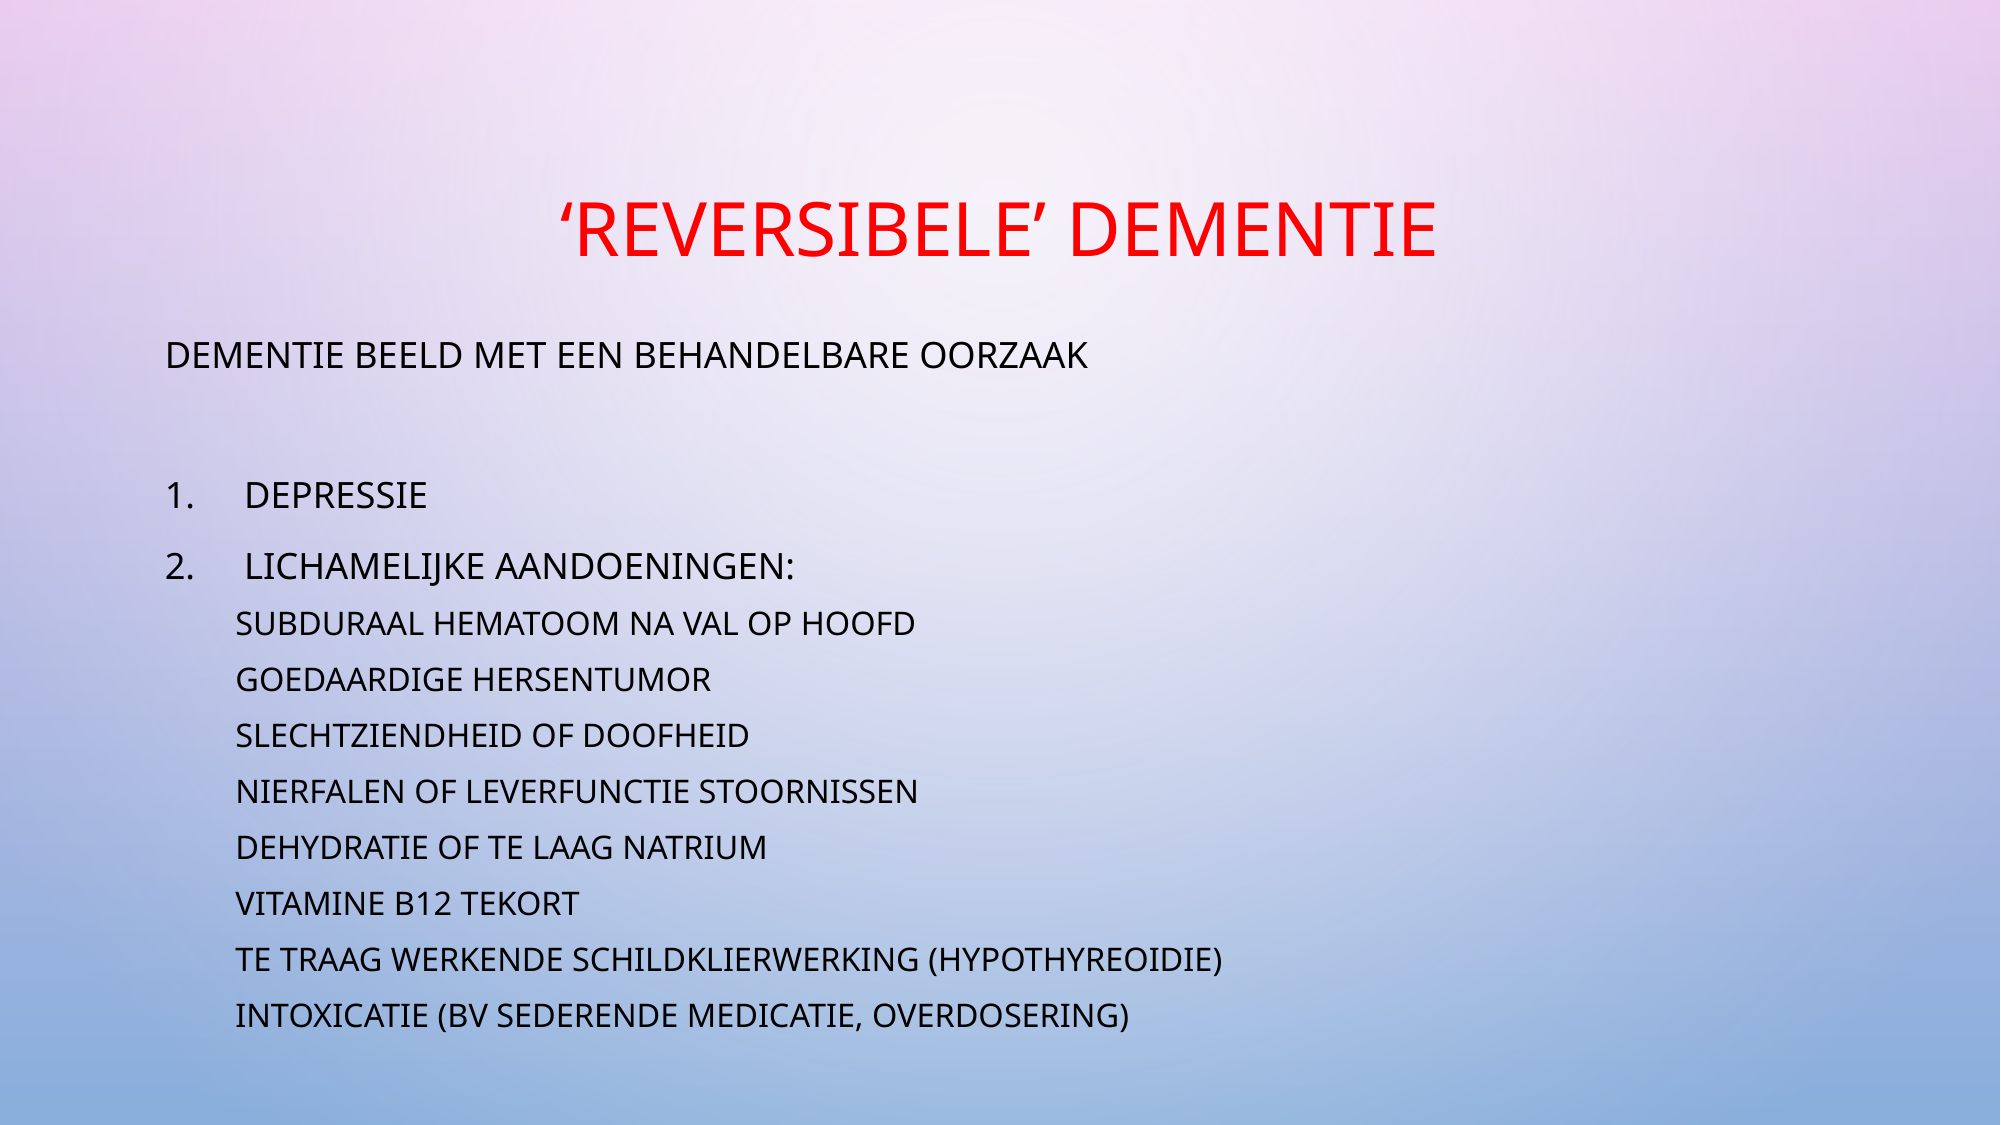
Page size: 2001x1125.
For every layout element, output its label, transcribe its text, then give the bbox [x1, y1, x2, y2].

text_box [0, 0, 2000, 615]
list Dementie beeld met een behandelbare oorzaak Depressie Lichamelijke aandoeningen: Subduraal hematoom na val op hoofd Goedaardige hersentumor Slechtziendheid of doofheid Nierfalen of leverfunctie stoornissen Dehydratie of te laag natrium Vitamine B12 tekort Te traag werkende schildklierwerking (hypothyreoidie) Intoxicatie (bv sederende medicatie, overdosering) [149, 315, 1851, 1047]
title ‘Reversibele’ dementie [149, 101, 1851, 315]
